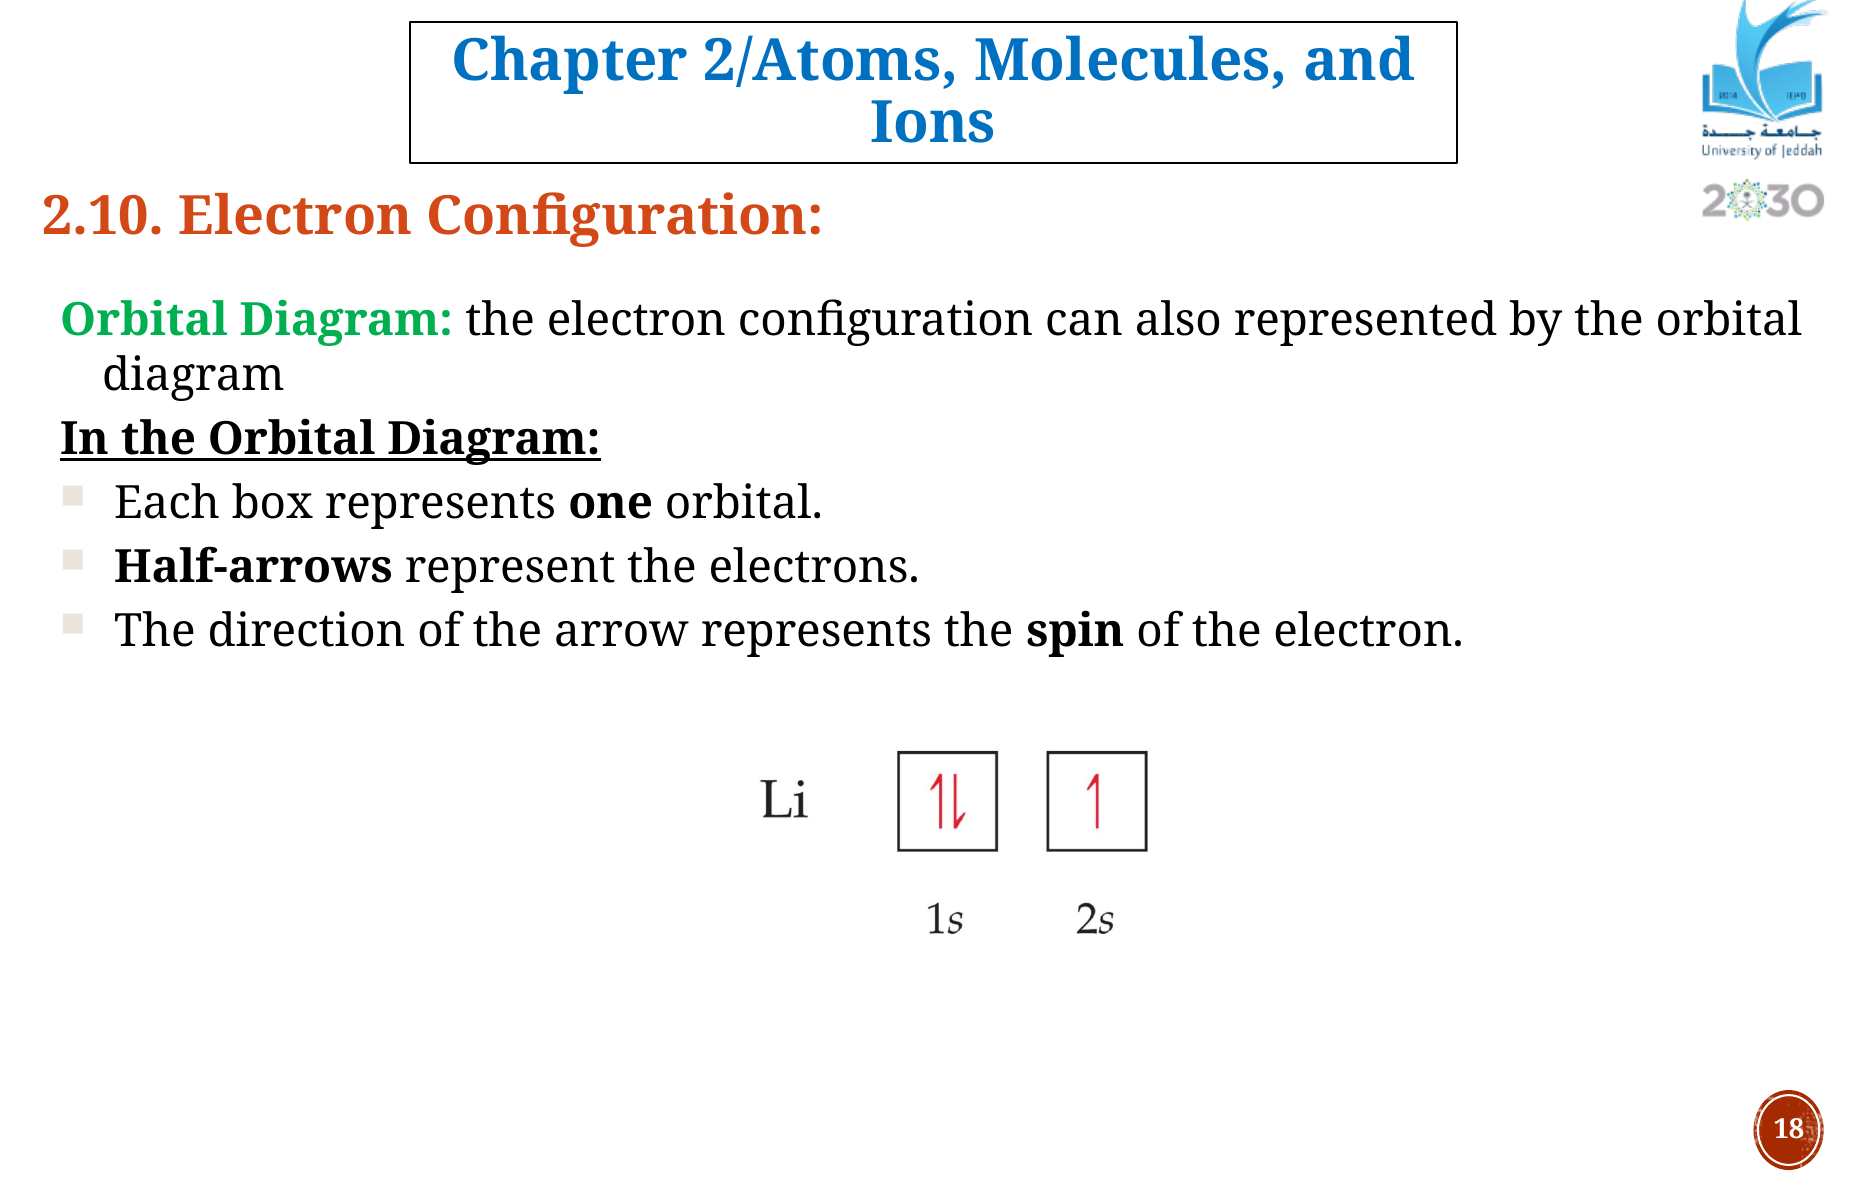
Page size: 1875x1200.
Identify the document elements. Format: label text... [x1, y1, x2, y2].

text_box Chapter 2/Atoms, Molecules, and Ions [409, 21, 1458, 164]
picture [757, 748, 1150, 934]
text_box 2.10. Electron Configuration: [26, 173, 1150, 254]
text_box Orbital Diagram: the electron configuration can also represented by the orbital diagram In the Orbital Diagram: Each box represents one orbital. Half-arrows represent the electrons. The direction of the arrow represents the spin of the electron. [27, 282, 1824, 627]
picture [1681, 0, 1846, 227]
slide_number 18 [1739, 1097, 1838, 1162]
